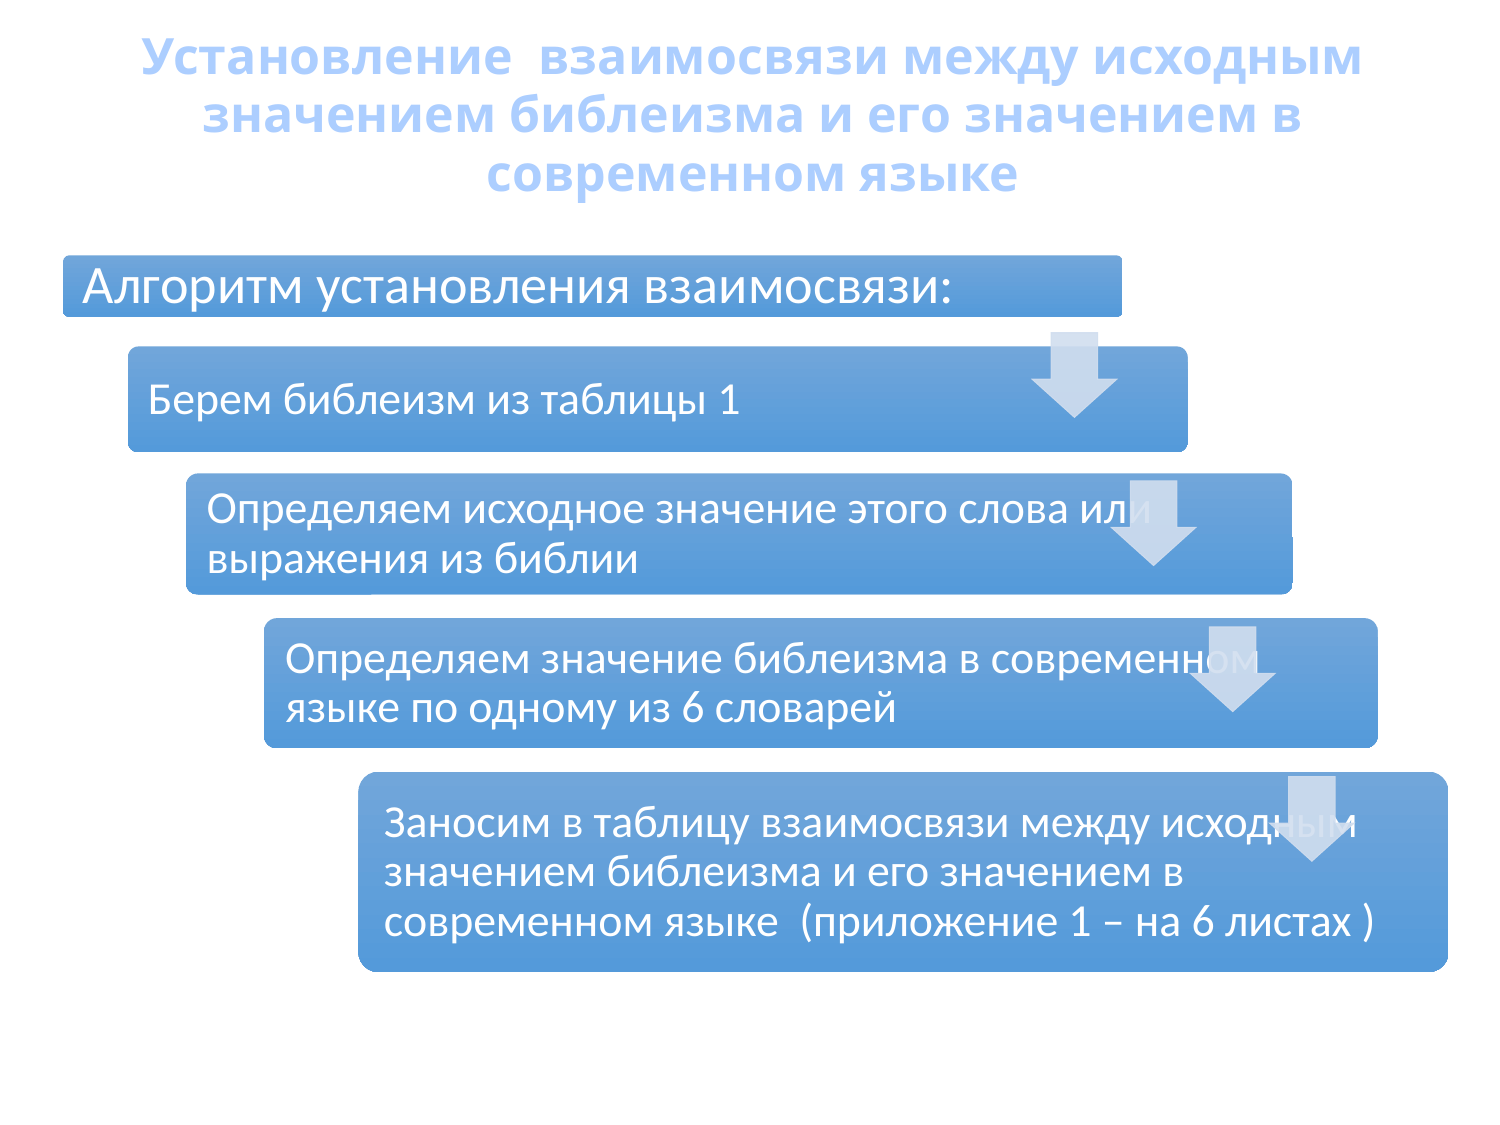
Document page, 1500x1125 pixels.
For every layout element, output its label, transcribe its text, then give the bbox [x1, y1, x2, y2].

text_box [64, 255, 1441, 979]
text_box Установление взаимосвязи между исходным значением библеизма и его значением в современном языке [17, 54, 1489, 173]
